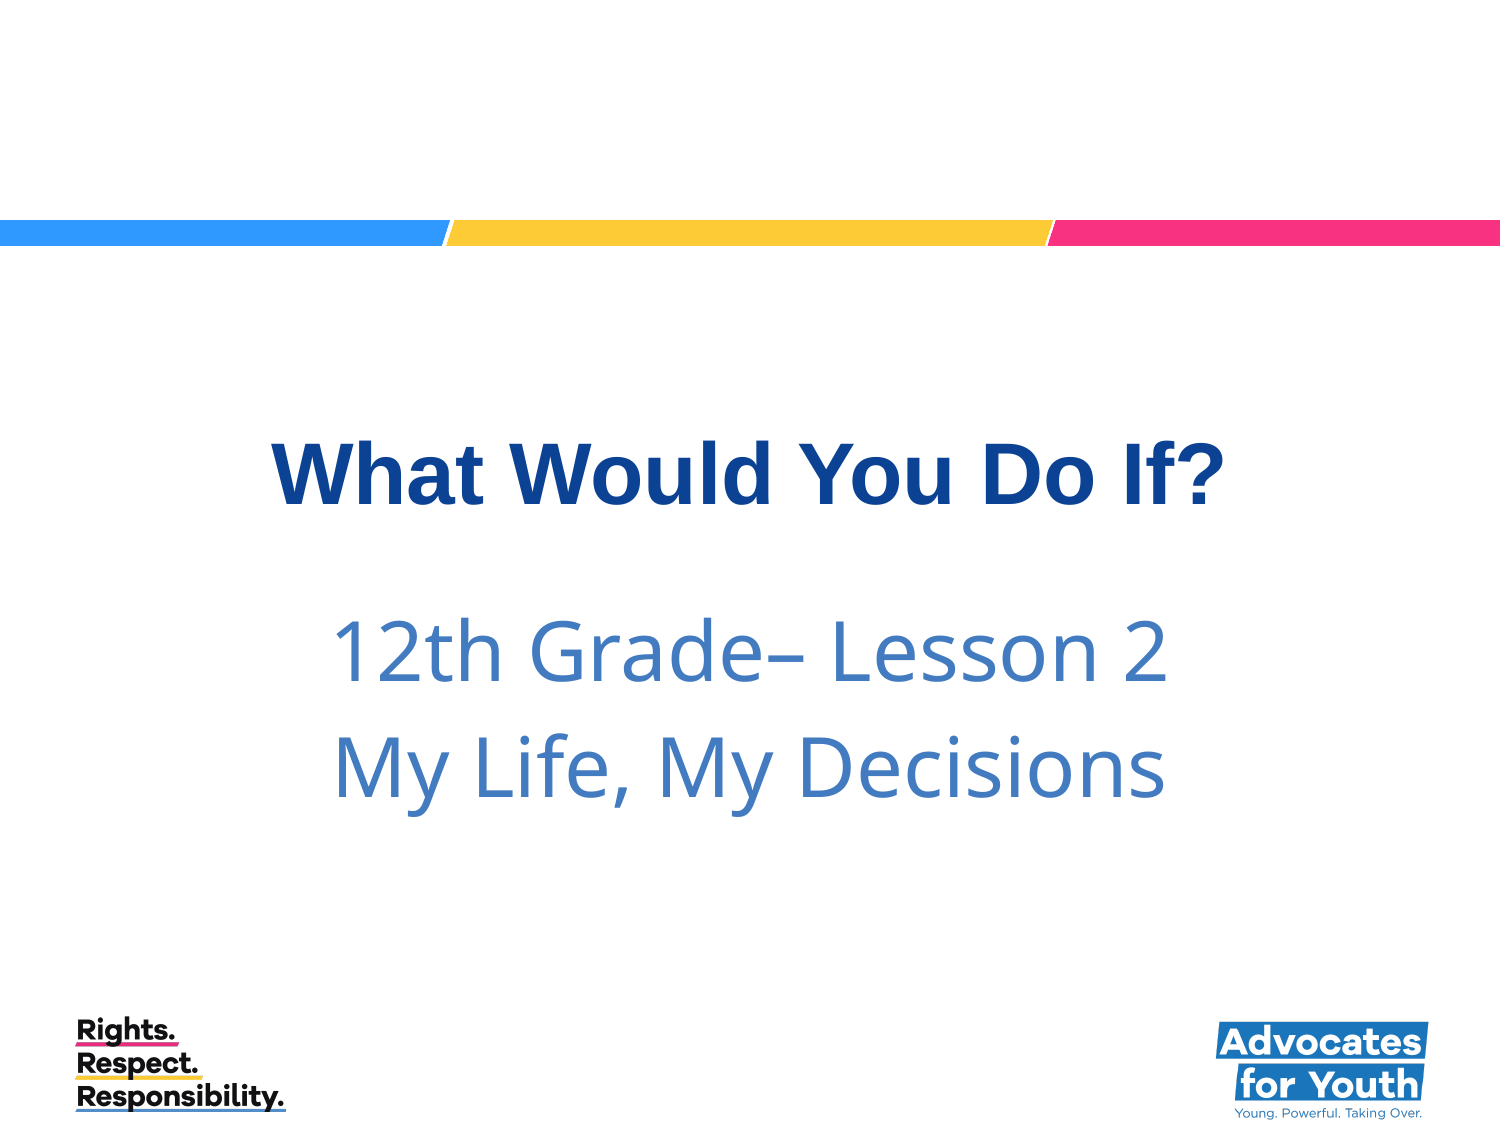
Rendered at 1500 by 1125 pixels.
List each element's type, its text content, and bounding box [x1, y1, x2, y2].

picture [0, 207, 1500, 258]
title What Would You Do If? [112, 349, 1388, 591]
subtitle 12th Grade– Lesson 2 My Life, My Decisions [225, 590, 1275, 887]
